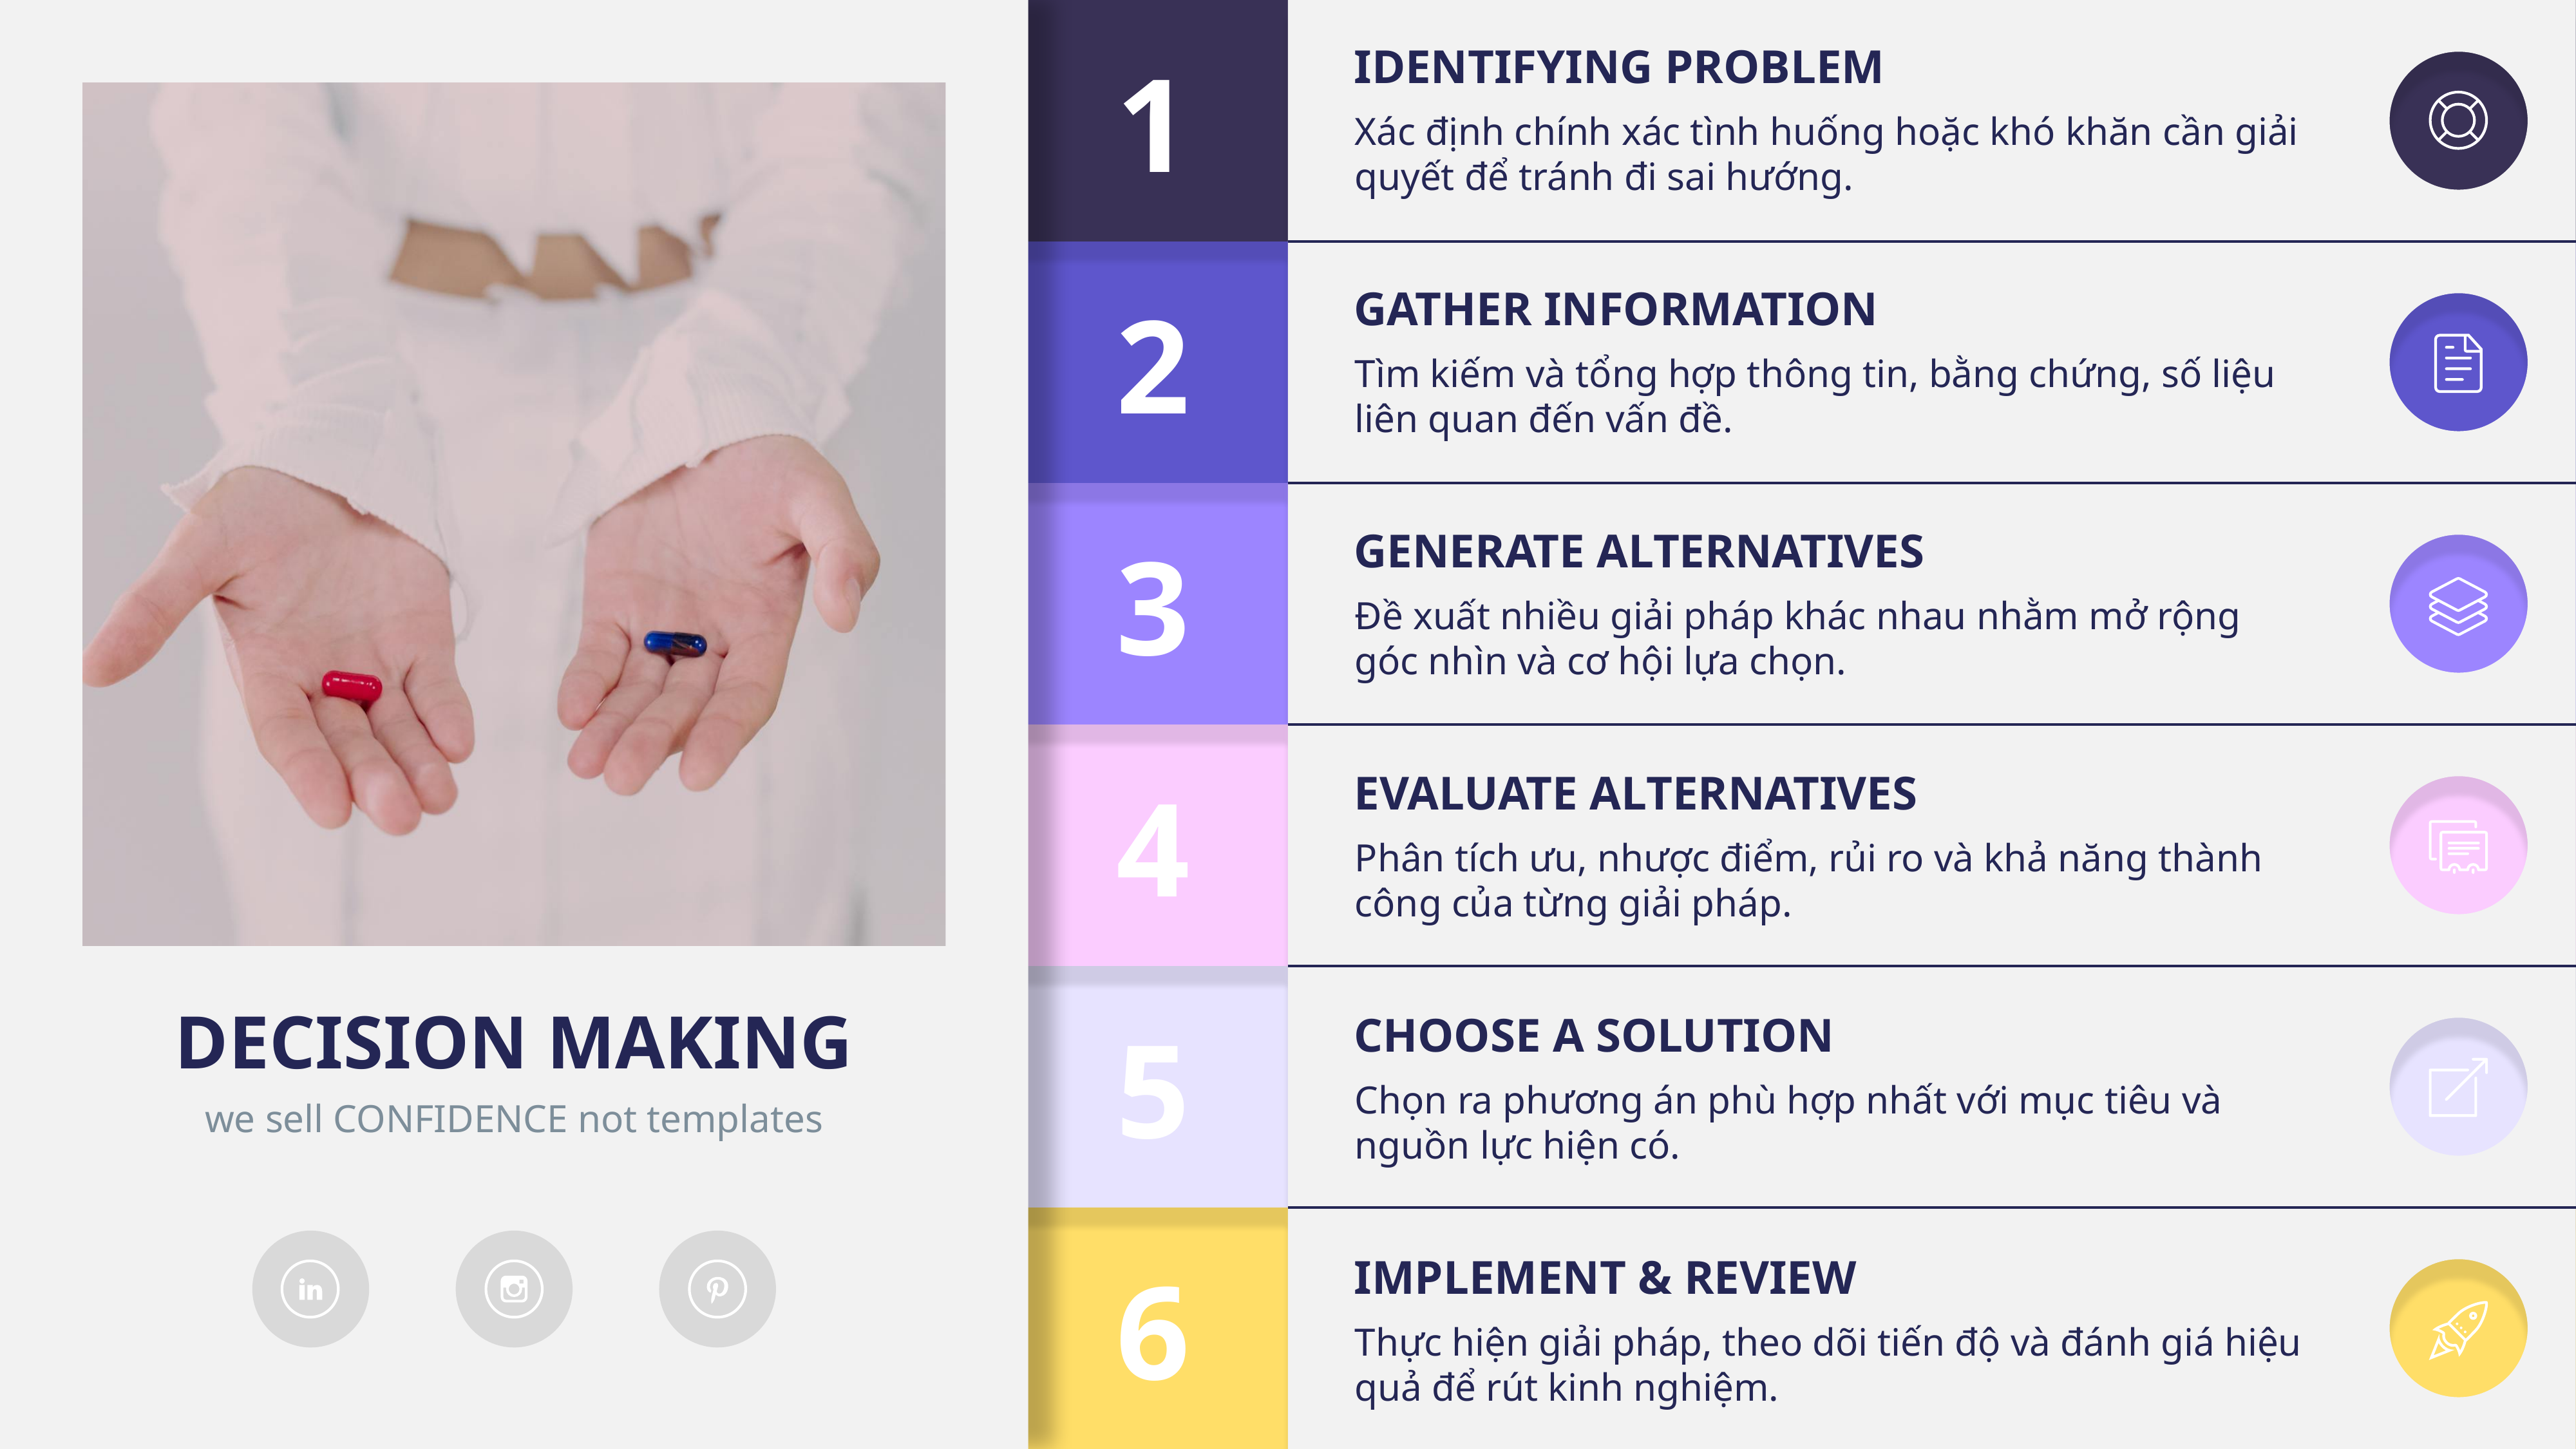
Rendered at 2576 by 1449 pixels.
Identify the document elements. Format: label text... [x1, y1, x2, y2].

text_box [455, 1229, 574, 1349]
text_box [0, 0, 2576, 1449]
text_box [2429, 1334, 2456, 1360]
picture [82, 82, 946, 947]
text_box we sell CONFIDENCE not templates [195, 1090, 833, 1145]
text_box [688, 1259, 748, 1319]
text_box [658, 1229, 777, 1349]
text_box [1287, 241, 2576, 1208]
text_box [251, 1229, 370, 1349]
text_box [280, 1259, 340, 1319]
text_box [484, 1259, 544, 1319]
text_box [2432, 1301, 2488, 1357]
text_box DECISION MAKING [165, 992, 863, 1088]
text_box [2429, 90, 2488, 150]
